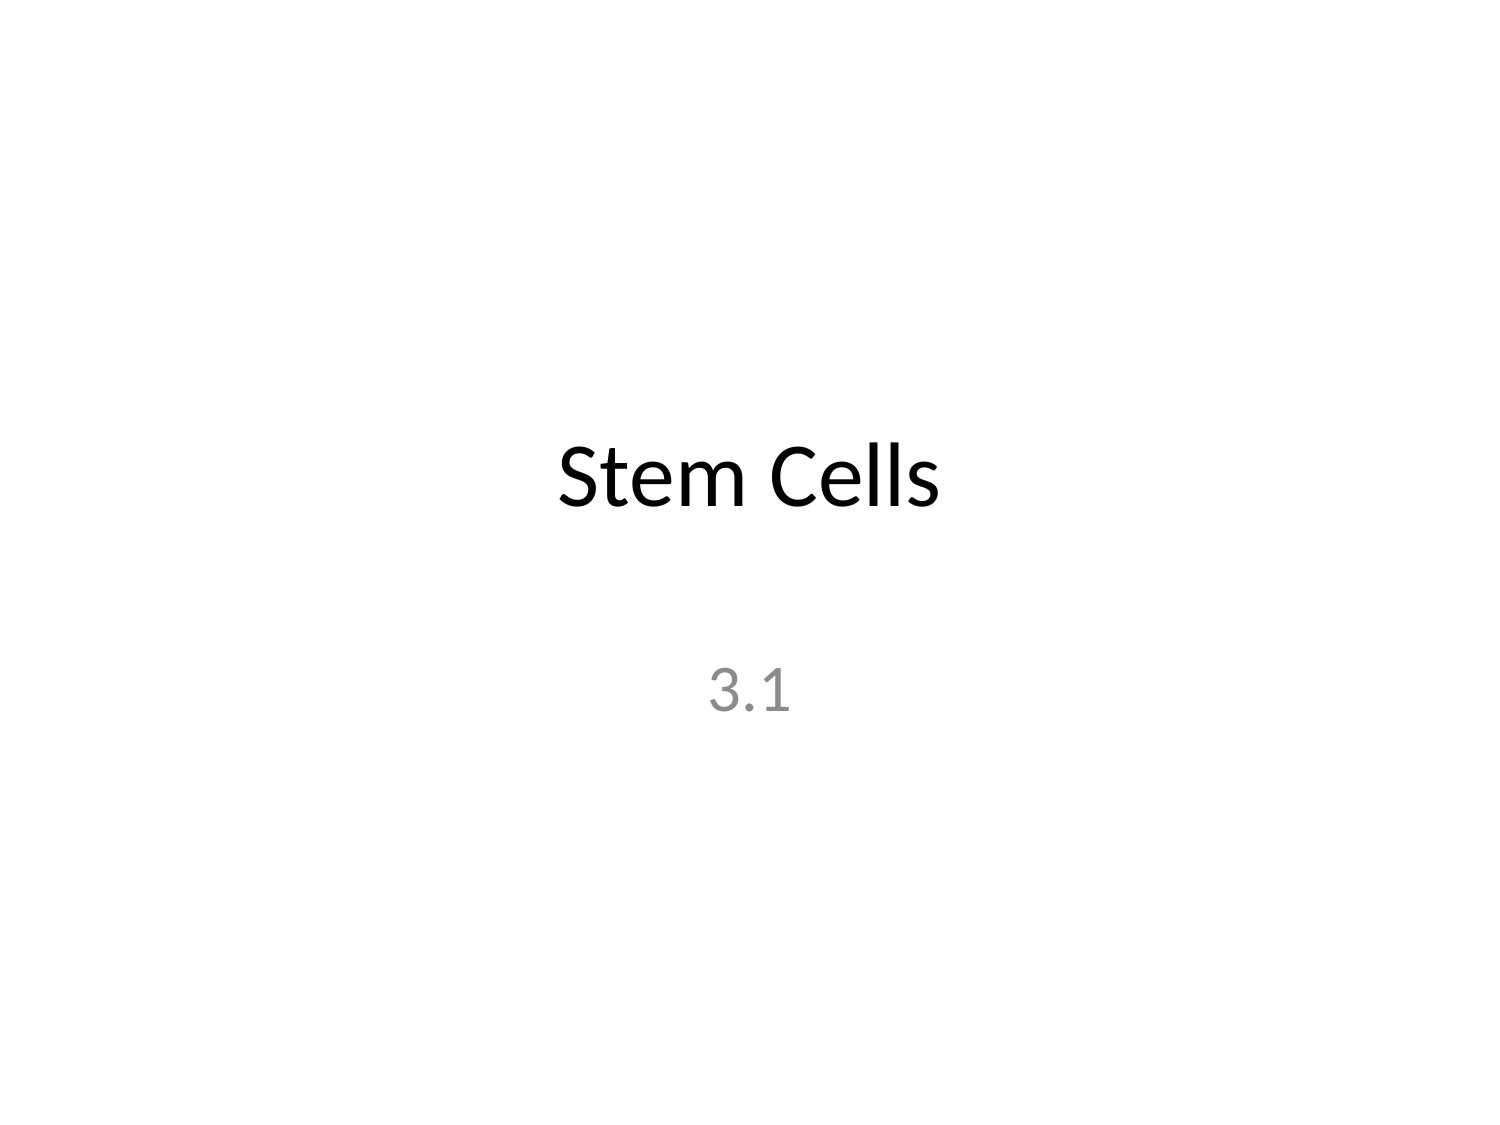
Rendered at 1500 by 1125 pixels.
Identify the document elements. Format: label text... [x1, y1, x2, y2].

title Stem Cells [112, 349, 1388, 591]
subtitle 3.1 [225, 637, 1275, 925]
